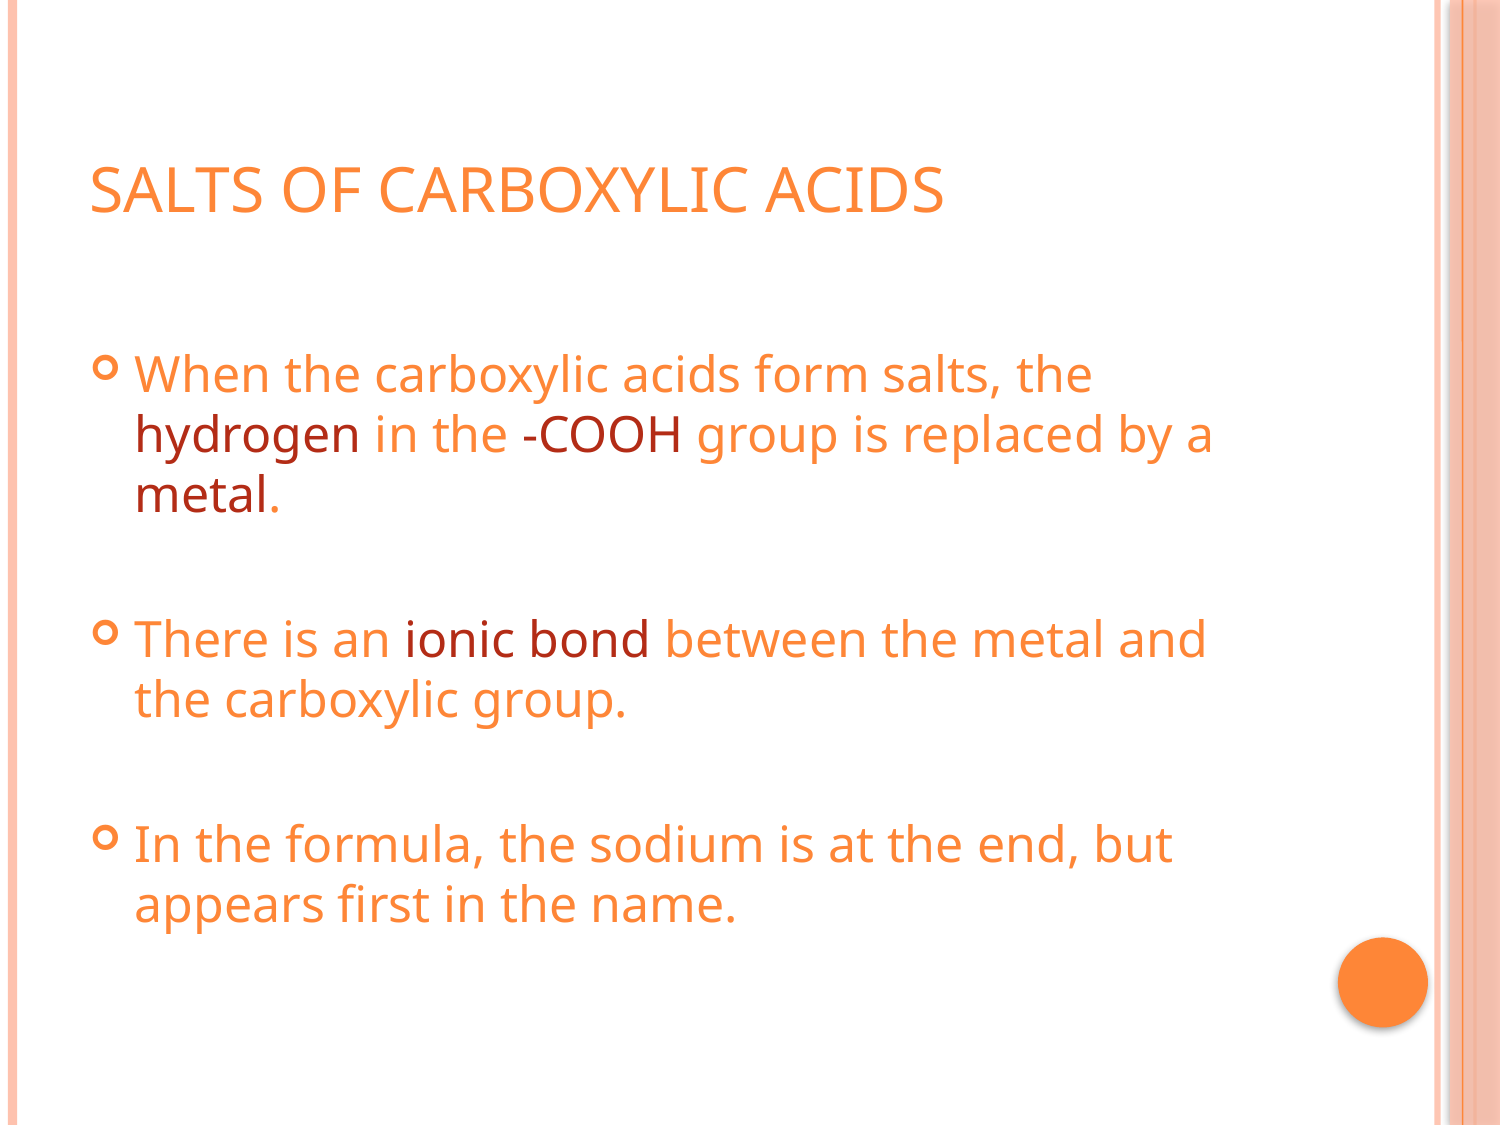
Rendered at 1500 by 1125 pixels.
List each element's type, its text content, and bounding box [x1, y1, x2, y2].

title Salts of Carboxylic Acids [75, 45, 1300, 233]
list When the carboxylic acids form salts, the hydrogen in the -COOH group is replaced by a metal. There is an ionic bond between the metal and the carboxylic group. In the formula, the sodium is at the end, but appears first in the name. [75, 262, 1300, 1062]
